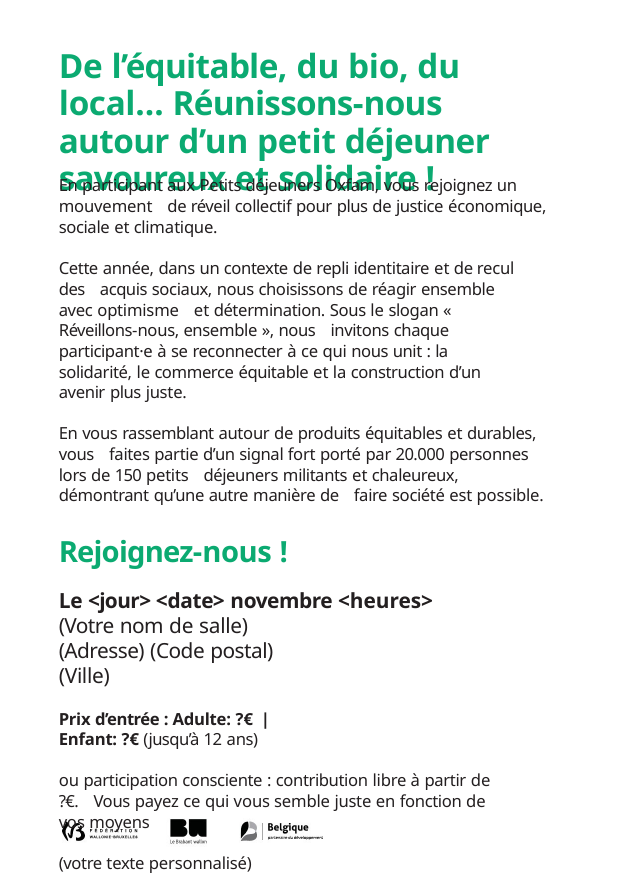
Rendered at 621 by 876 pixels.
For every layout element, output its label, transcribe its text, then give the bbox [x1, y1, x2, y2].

title De l’équitable, du bio, du local… Réunissons-nous autour d’un petit déjeuner savoureux et solidaire ! [56, 42, 533, 173]
list En participant aux Petits déjeuners Oxfam, vous rejoignez un mouvement de réveil collectif pour plus de justice économique, sociale et climatique. Cette année, dans un contexte de repli identitaire et de recul des acquis sociaux, nous choisissons de réagir ensemble avec optimisme et détermination. Sous le slogan « Réveillons-nous, ensemble », nous invitons chaque participant·e à se reconnecter à ce qui nous unit : la solidarité, le commerce équitable et la construction d’un avenir plus juste. En vous rassemblant autour de produits équitables et durables, vous faites partie d’un signal fort porté par 20.000 personnes lors de 150 petits déjeuners militants et chaleureux, démontrant qu’une autre manière de faire société est possible. Rejoignez-nous ! Le <jour> <date> novembre <heures> (Votre nom de salle) (Adresse) (Code postal) (Ville) Prix d’entrée : Adulte: ?€ | Enfant: ?€ (jusqu’à 12 ans) ou participation consciente : contribution libre à partir de ?€. Vous payez ce qui vous semble juste en fonction de vos moyens (votre texte personnalisé) [56, 173, 557, 874]
